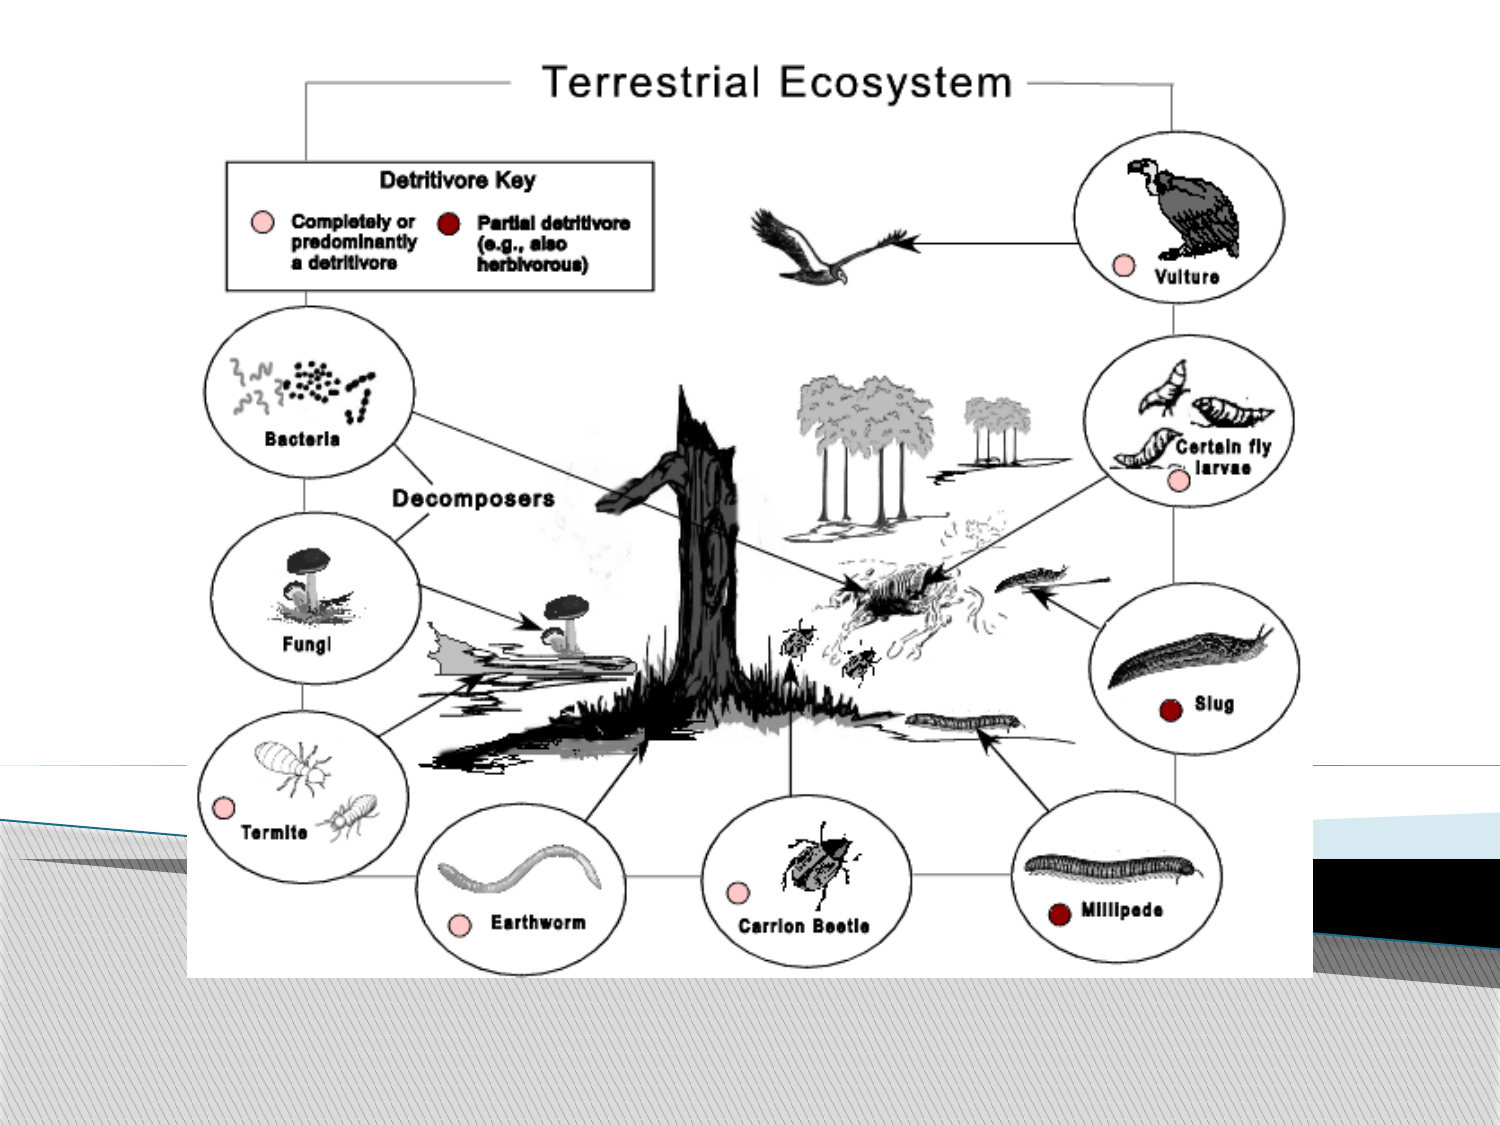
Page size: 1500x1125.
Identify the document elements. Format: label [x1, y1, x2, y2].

picture [0, 58, 1500, 989]
